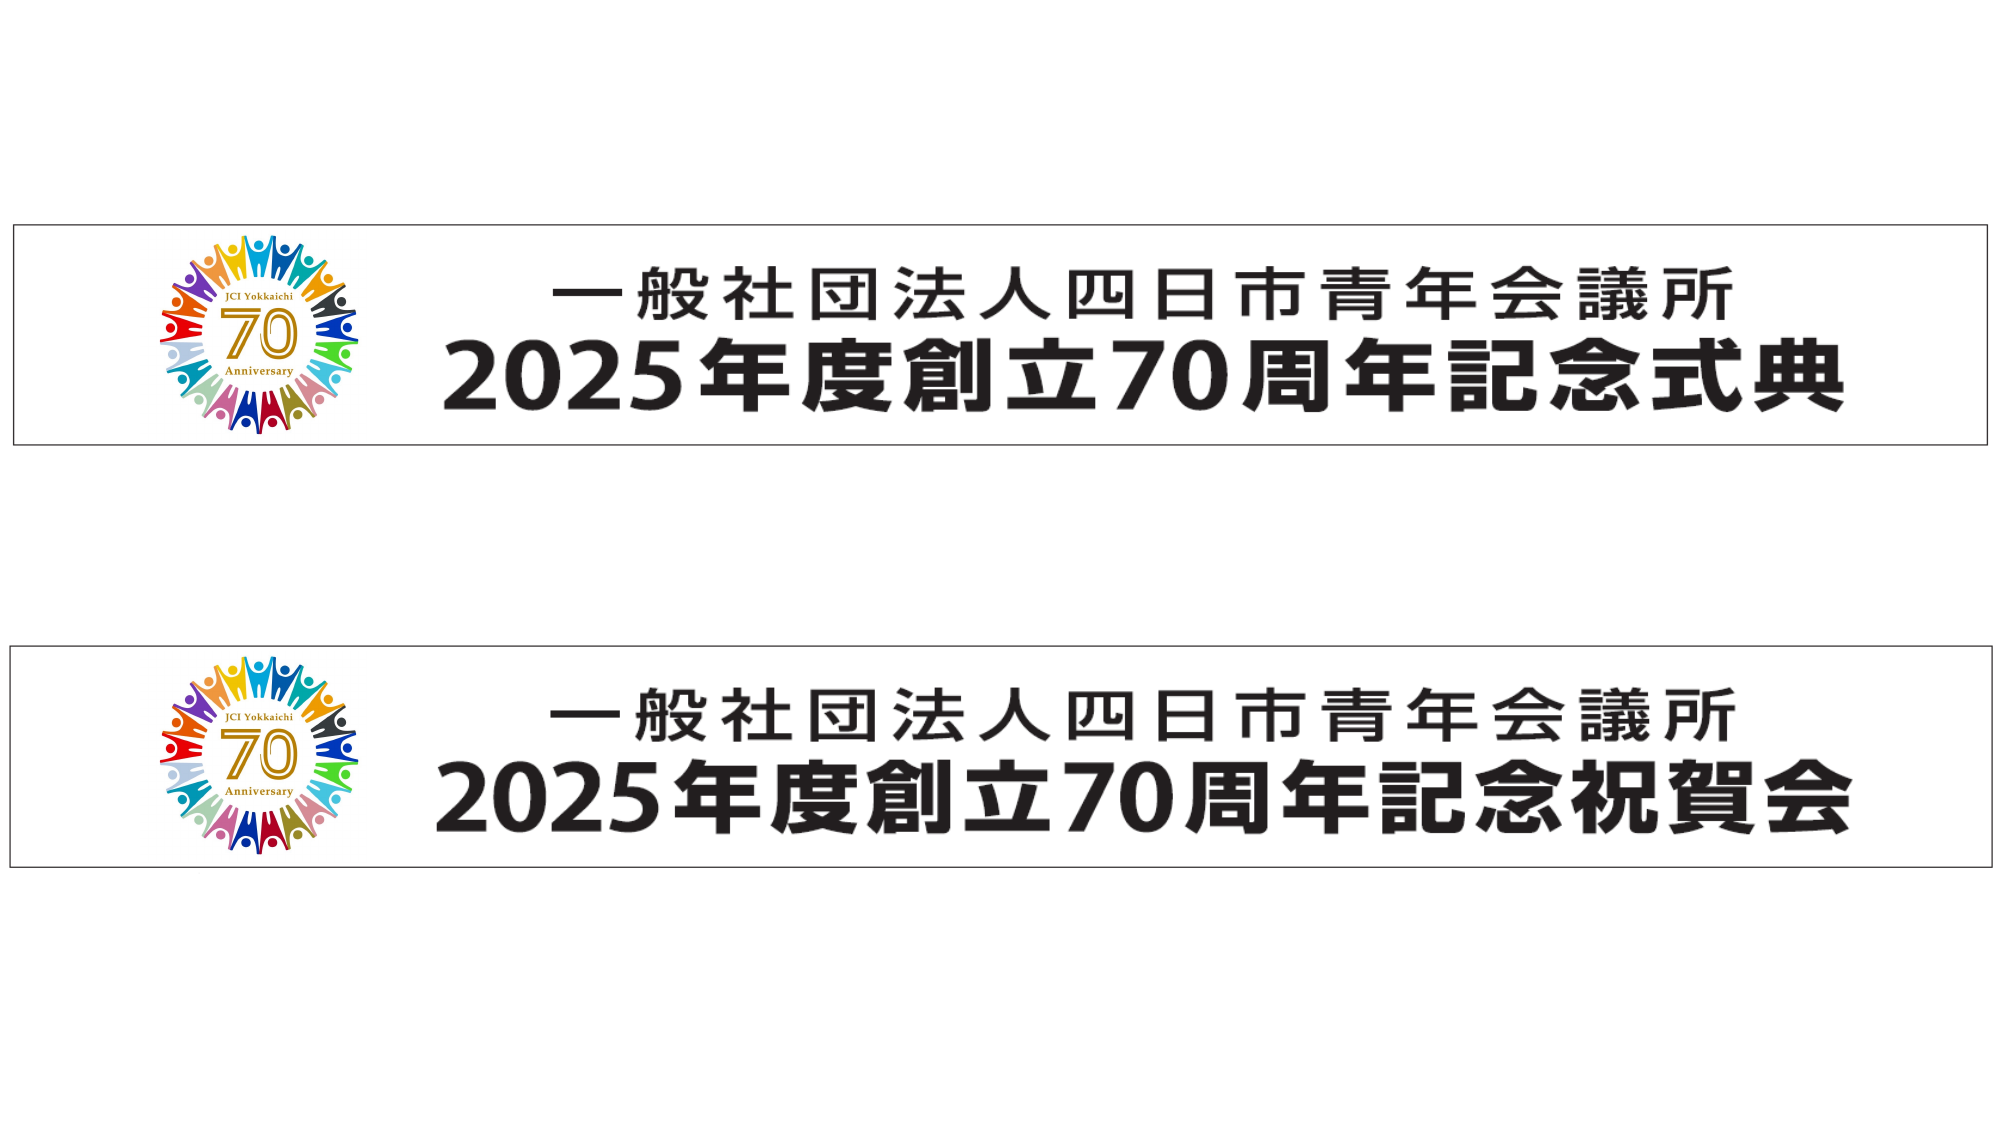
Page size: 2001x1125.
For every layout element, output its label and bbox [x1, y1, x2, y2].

picture [0, 635, 2000, 874]
picture [0, 209, 2000, 449]
